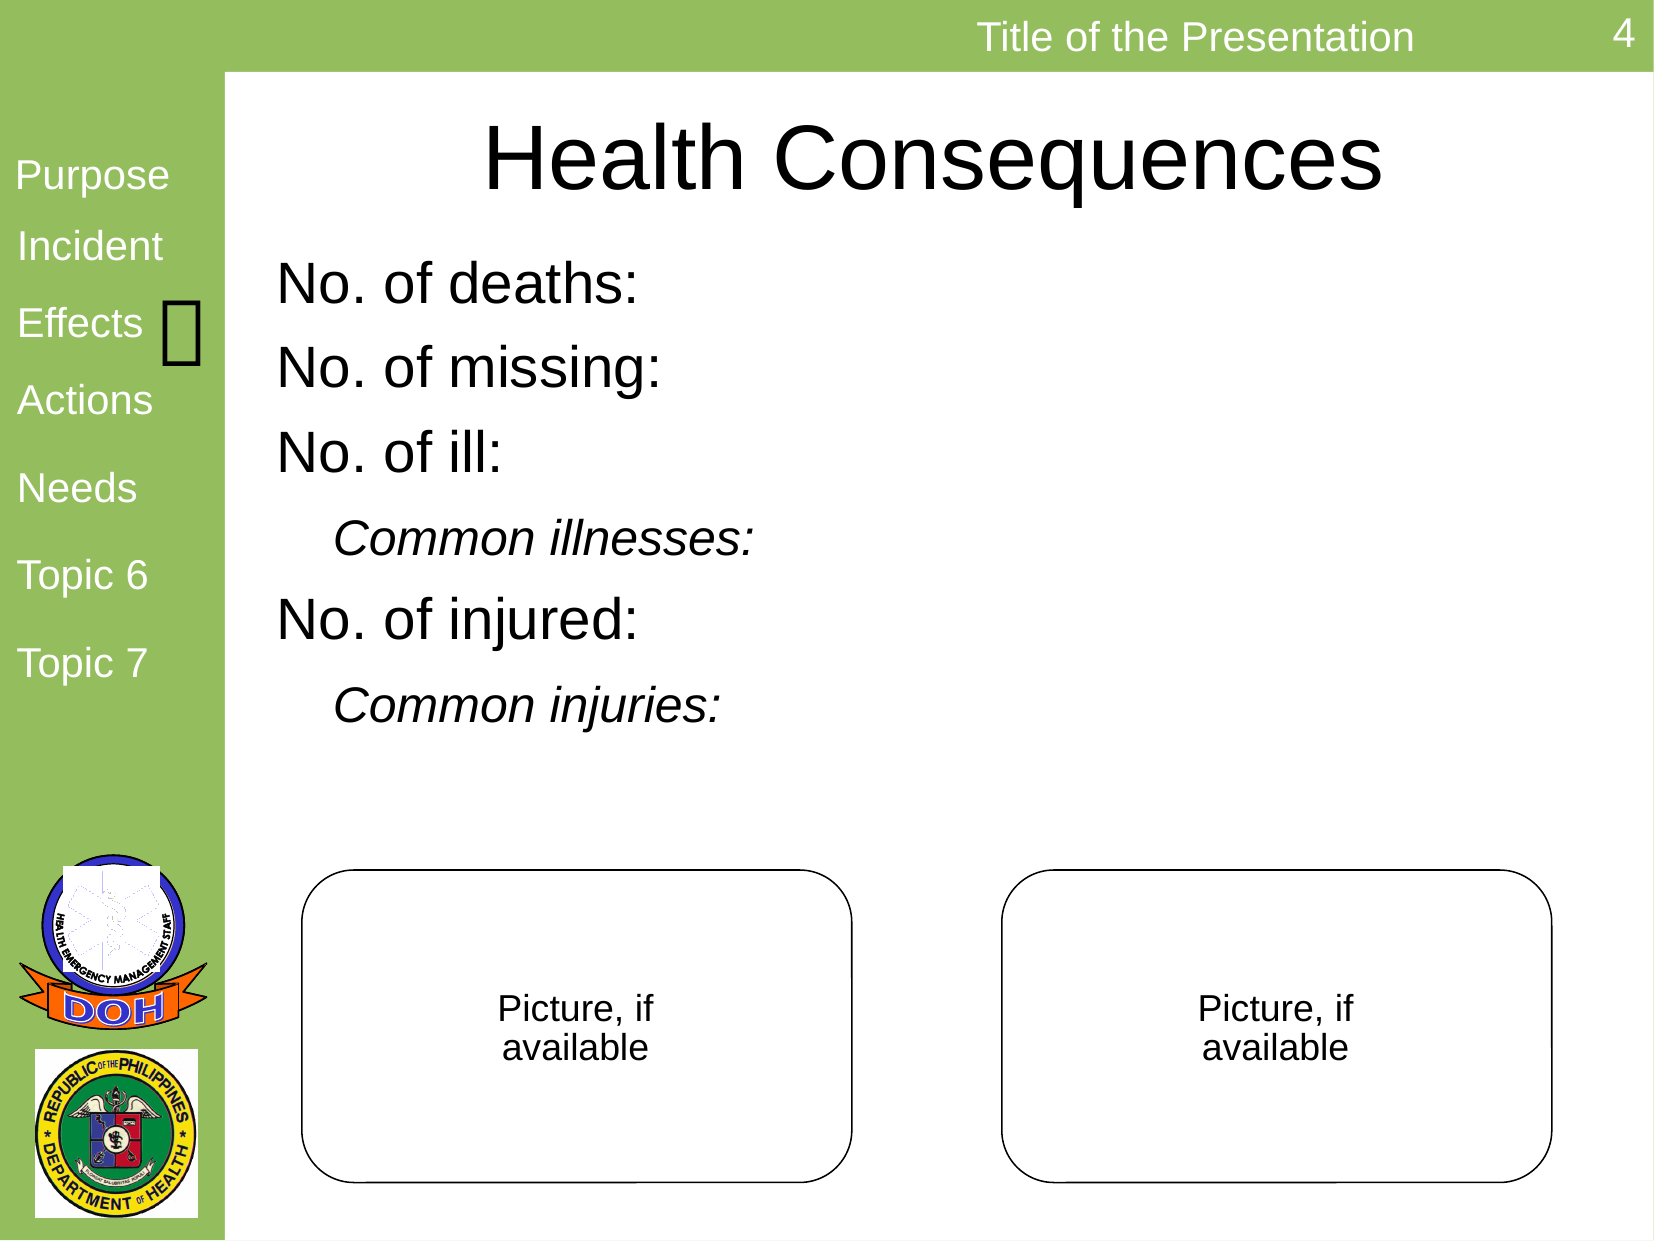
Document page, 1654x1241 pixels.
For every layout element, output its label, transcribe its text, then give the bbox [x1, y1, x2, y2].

text_box [301, 870, 852, 1183]
list No. of deaths: No. of missing: No. of ill: Common illnesses: No. of injured: Common injuries: [276, 244, 1627, 807]
text_box  [139, 282, 252, 394]
text_box Picture, if available [1149, 982, 1402, 1076]
title Health Consequences [262, 96, 1606, 226]
text_box [1001, 870, 1552, 1183]
text_box Picture, if available [449, 982, 702, 1076]
